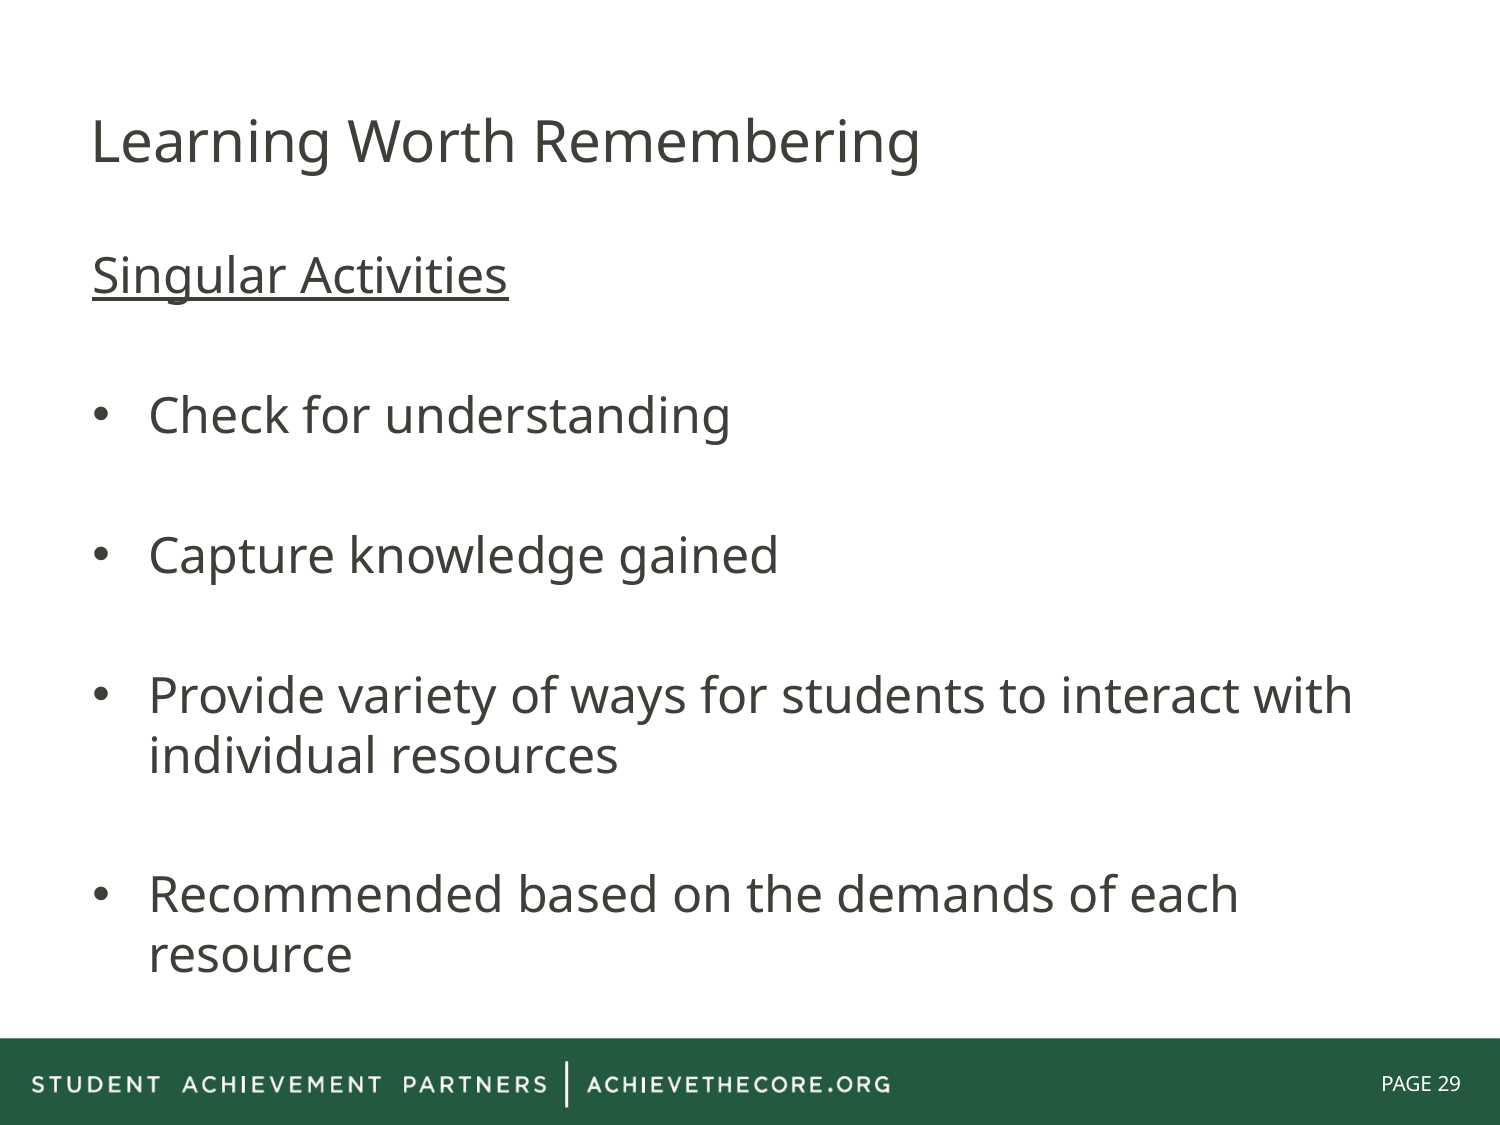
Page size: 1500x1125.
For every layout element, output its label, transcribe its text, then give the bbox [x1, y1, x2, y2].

title Learning Worth Remembering [75, 45, 1425, 233]
list Singular Activities Check for understanding Capture knowledge gained Provide variety of ways for students to interact with individual resources Recommended based on the demands of each resource [77, 235, 1428, 979]
